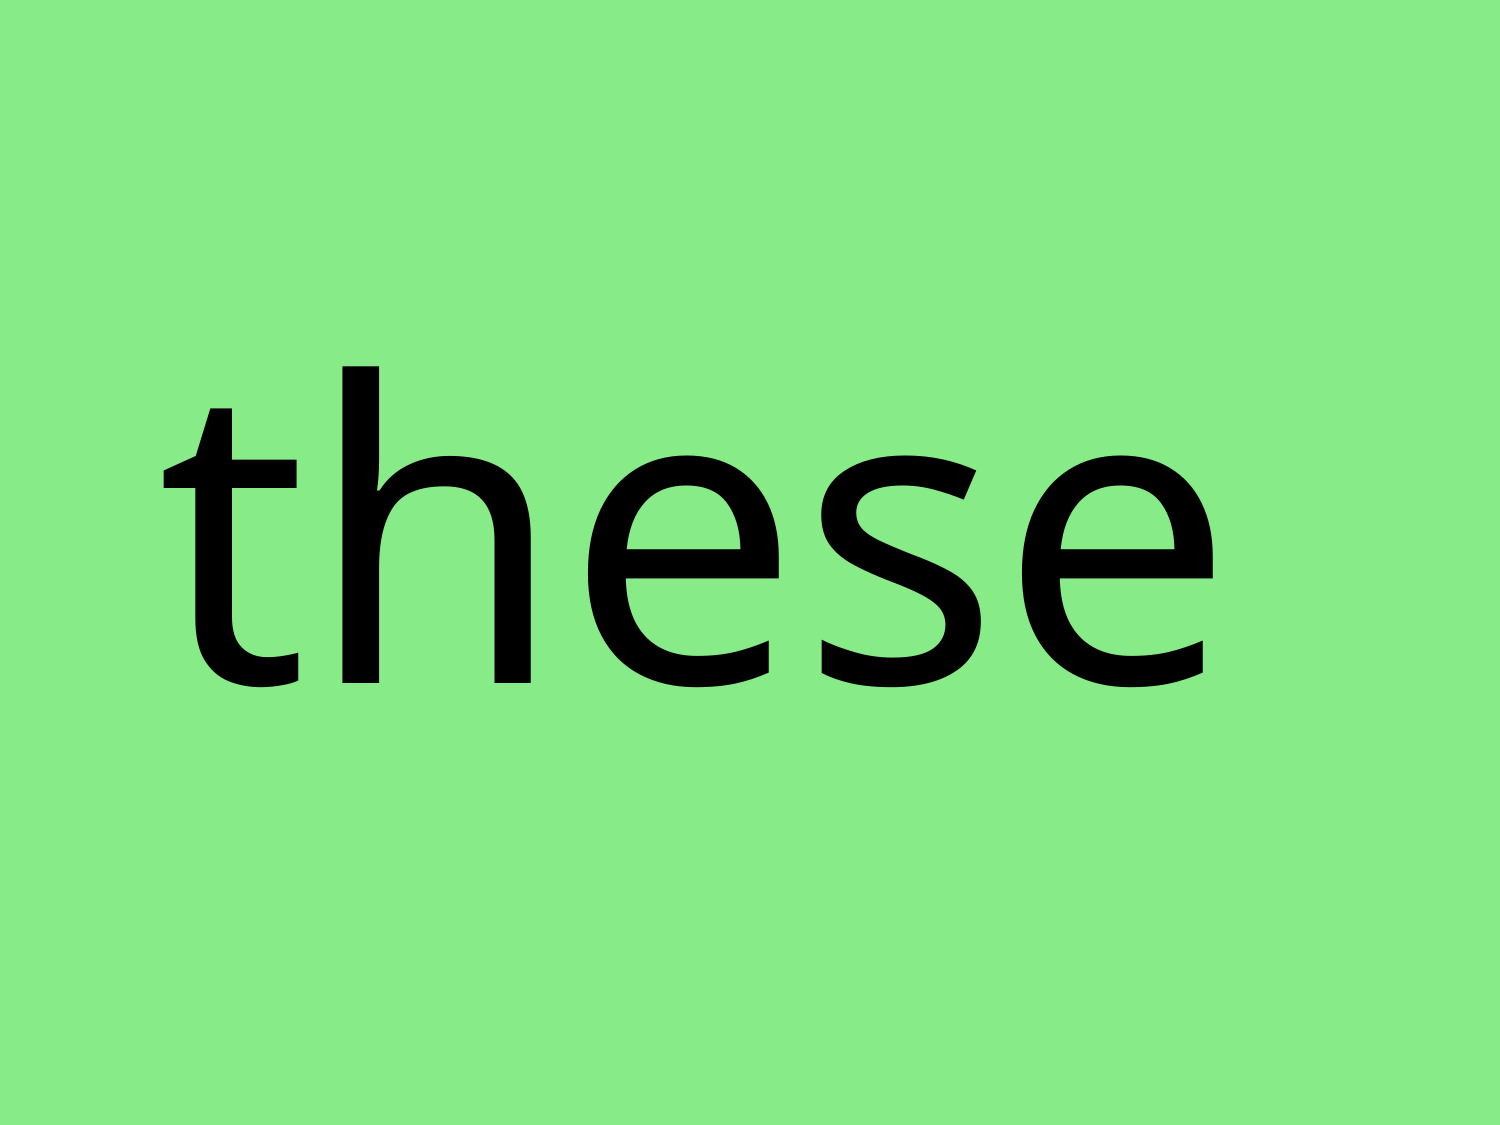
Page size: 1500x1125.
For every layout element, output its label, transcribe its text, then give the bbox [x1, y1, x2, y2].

text_box these [41, 259, 1459, 775]
